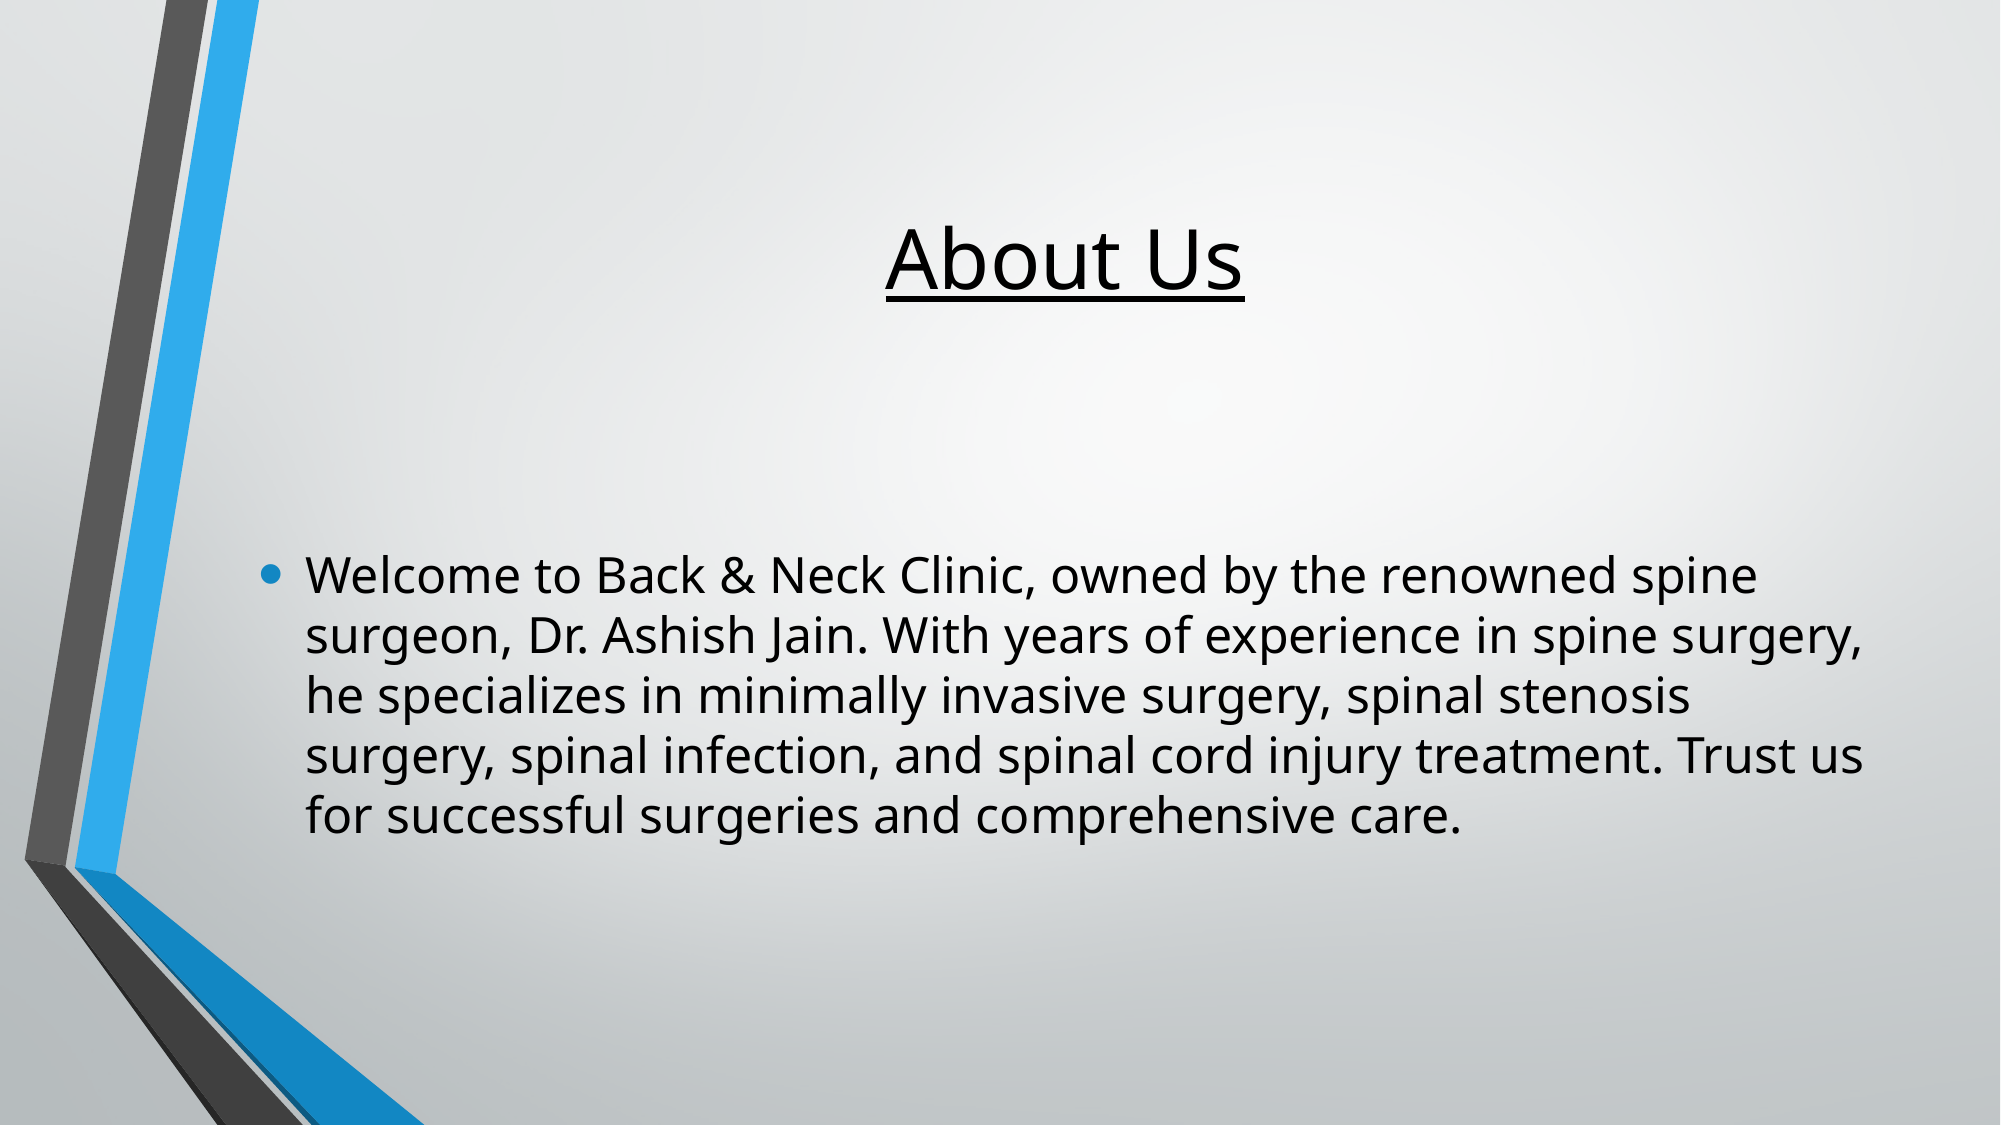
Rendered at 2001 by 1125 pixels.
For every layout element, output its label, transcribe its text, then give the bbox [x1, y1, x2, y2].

list Welcome to Back & Neck Clinic, owned by the renowned spine surgeon, Dr. Ashish Jain. With years of experience in spine surgery, he specializes in minimally invasive surgery, spinal stenosis surgery, spinal infection, and spinal cord injury treatment. Trust us for successful surgeries and comprehensive care. [243, 437, 1887, 950]
title About Us [243, 112, 1887, 400]
